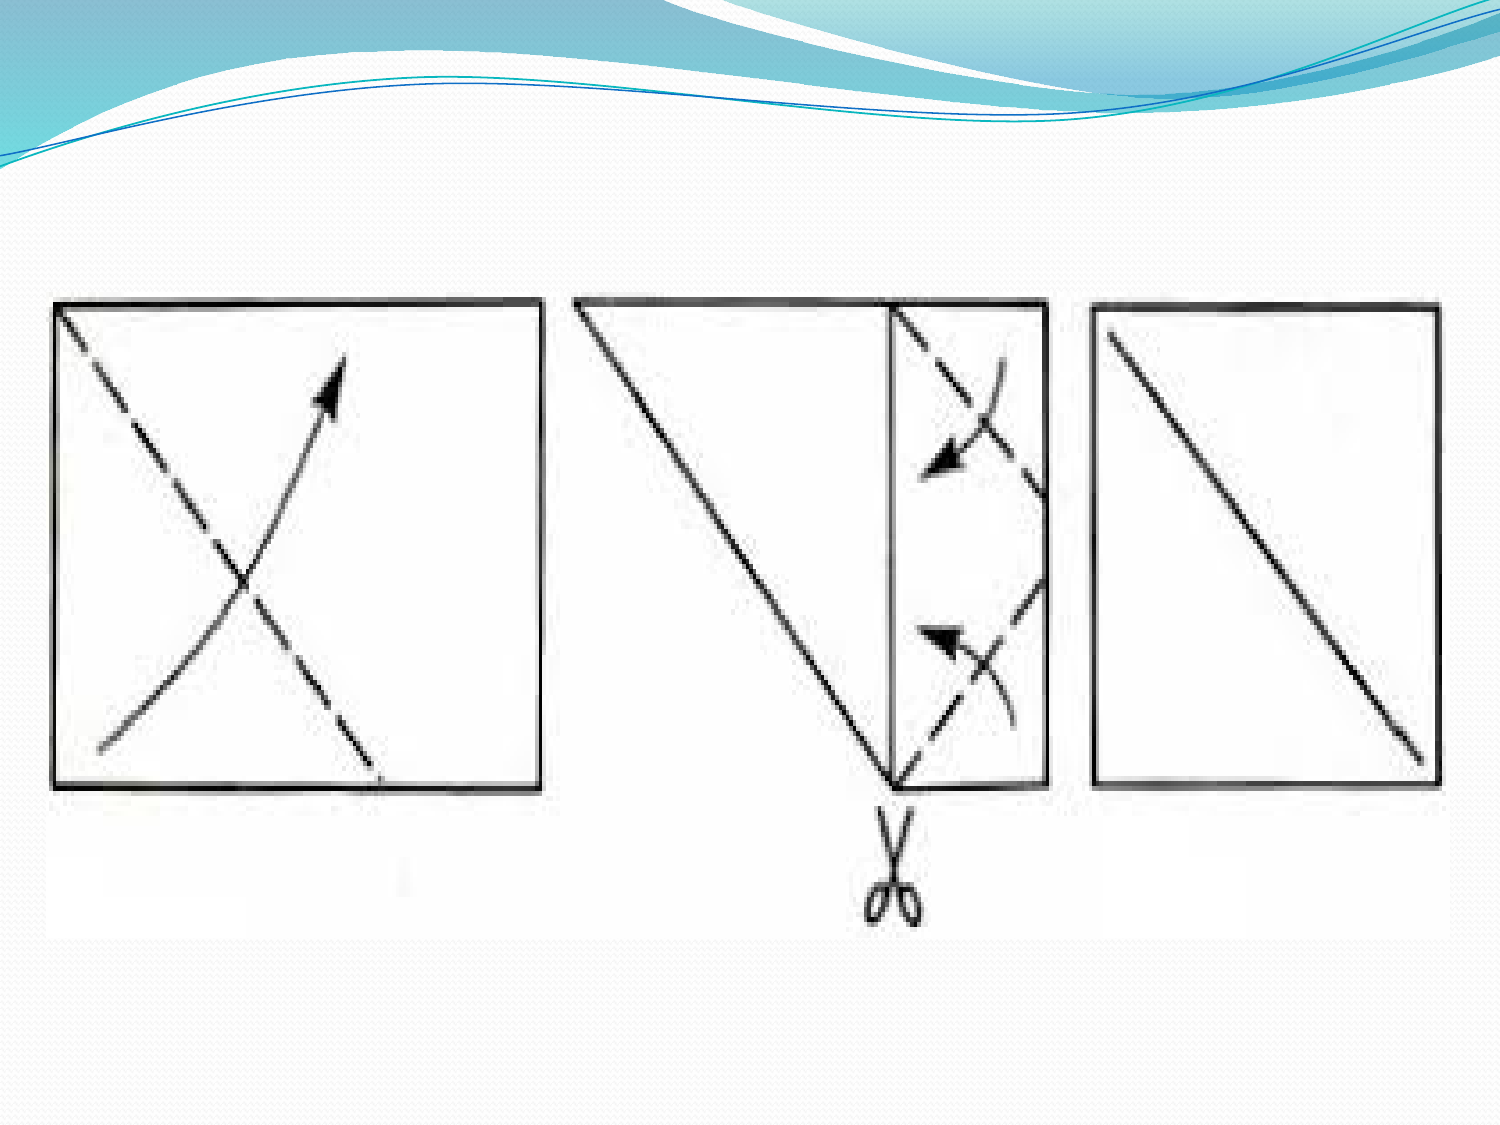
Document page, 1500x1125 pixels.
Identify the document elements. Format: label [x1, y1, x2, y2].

list [46, 292, 1451, 938]
